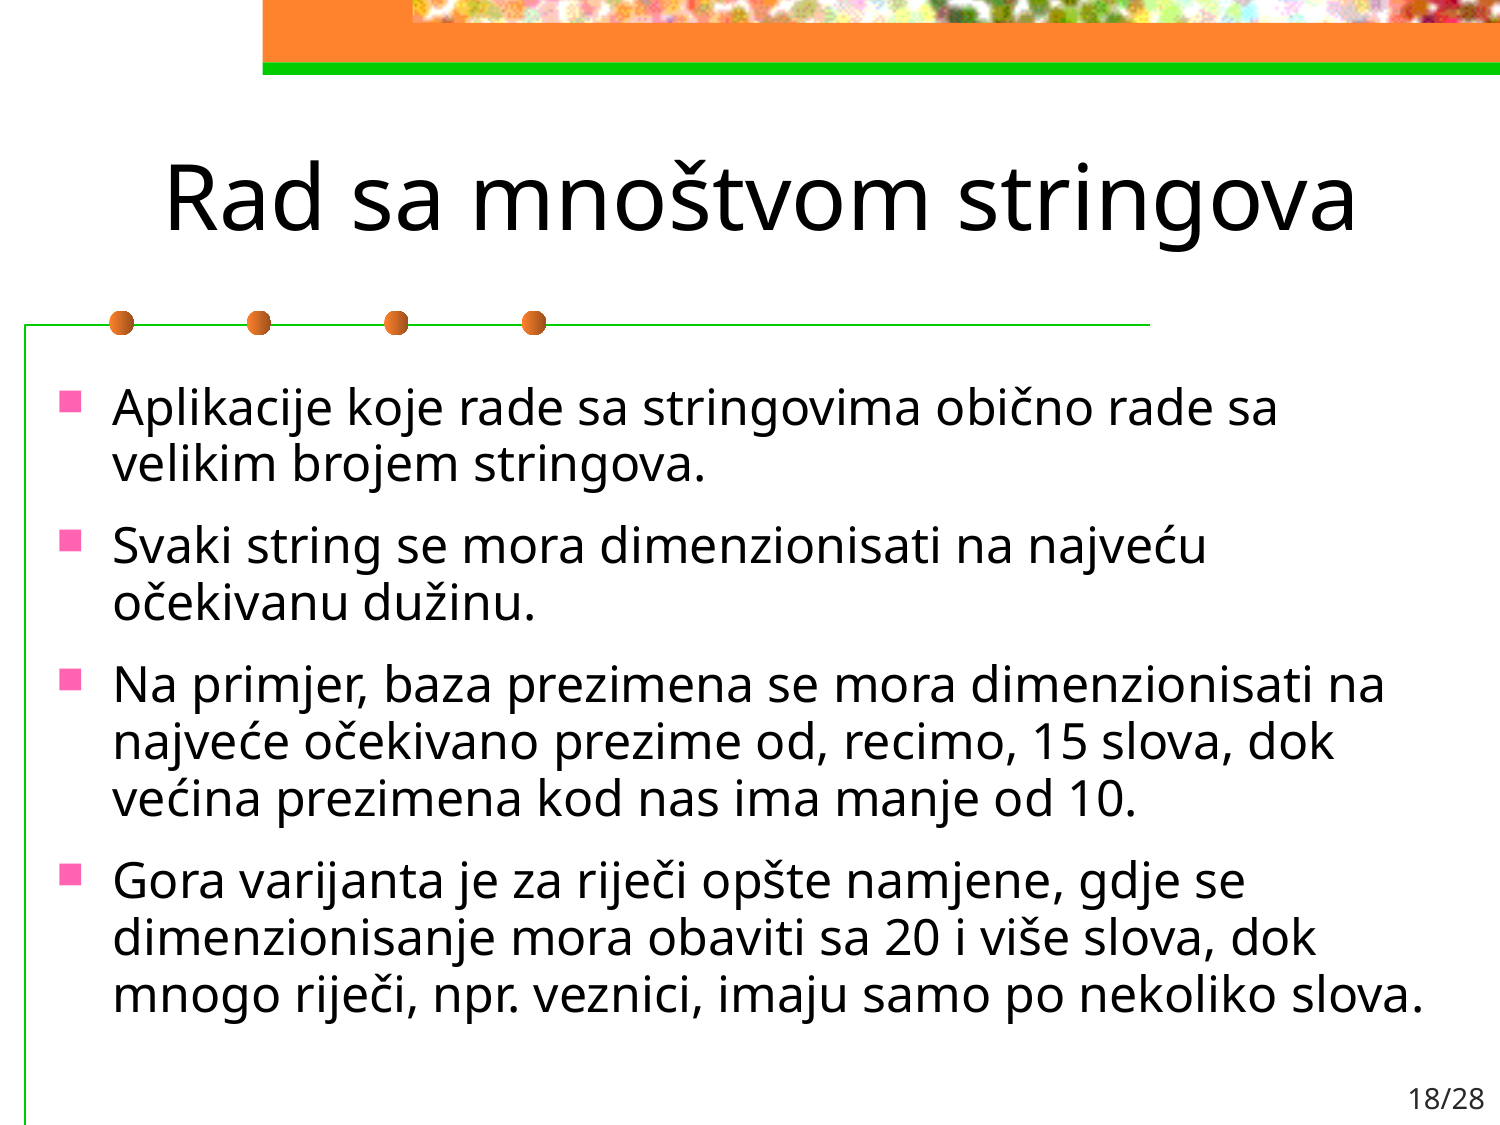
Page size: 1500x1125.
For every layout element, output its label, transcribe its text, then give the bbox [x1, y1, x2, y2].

picture [412, 0, 1500, 23]
list Aplikacije koje rade sa stringovima obično rade sa velikim brojem stringova. Svaki string se mora dimenzionisati na najveću očekivanu dužinu. Na primjer, baza prezimena se mora dimenzionisati na najveće očekivano prezime od, recimo, 15 slova, dok većina prezimena kod nas ima manje od 10. Gora varijanta je za riječi opšte namjene, gdje se dimenzionisanje mora obaviti sa 20 i više slova, dok mnogo riječi, npr. veznici, imaju samo po nekoliko slova. [41, 371, 1462, 1047]
text_box 18/28 [1374, 1072, 1500, 1123]
title Rad sa mnoštvom stringova [123, 99, 1399, 288]
